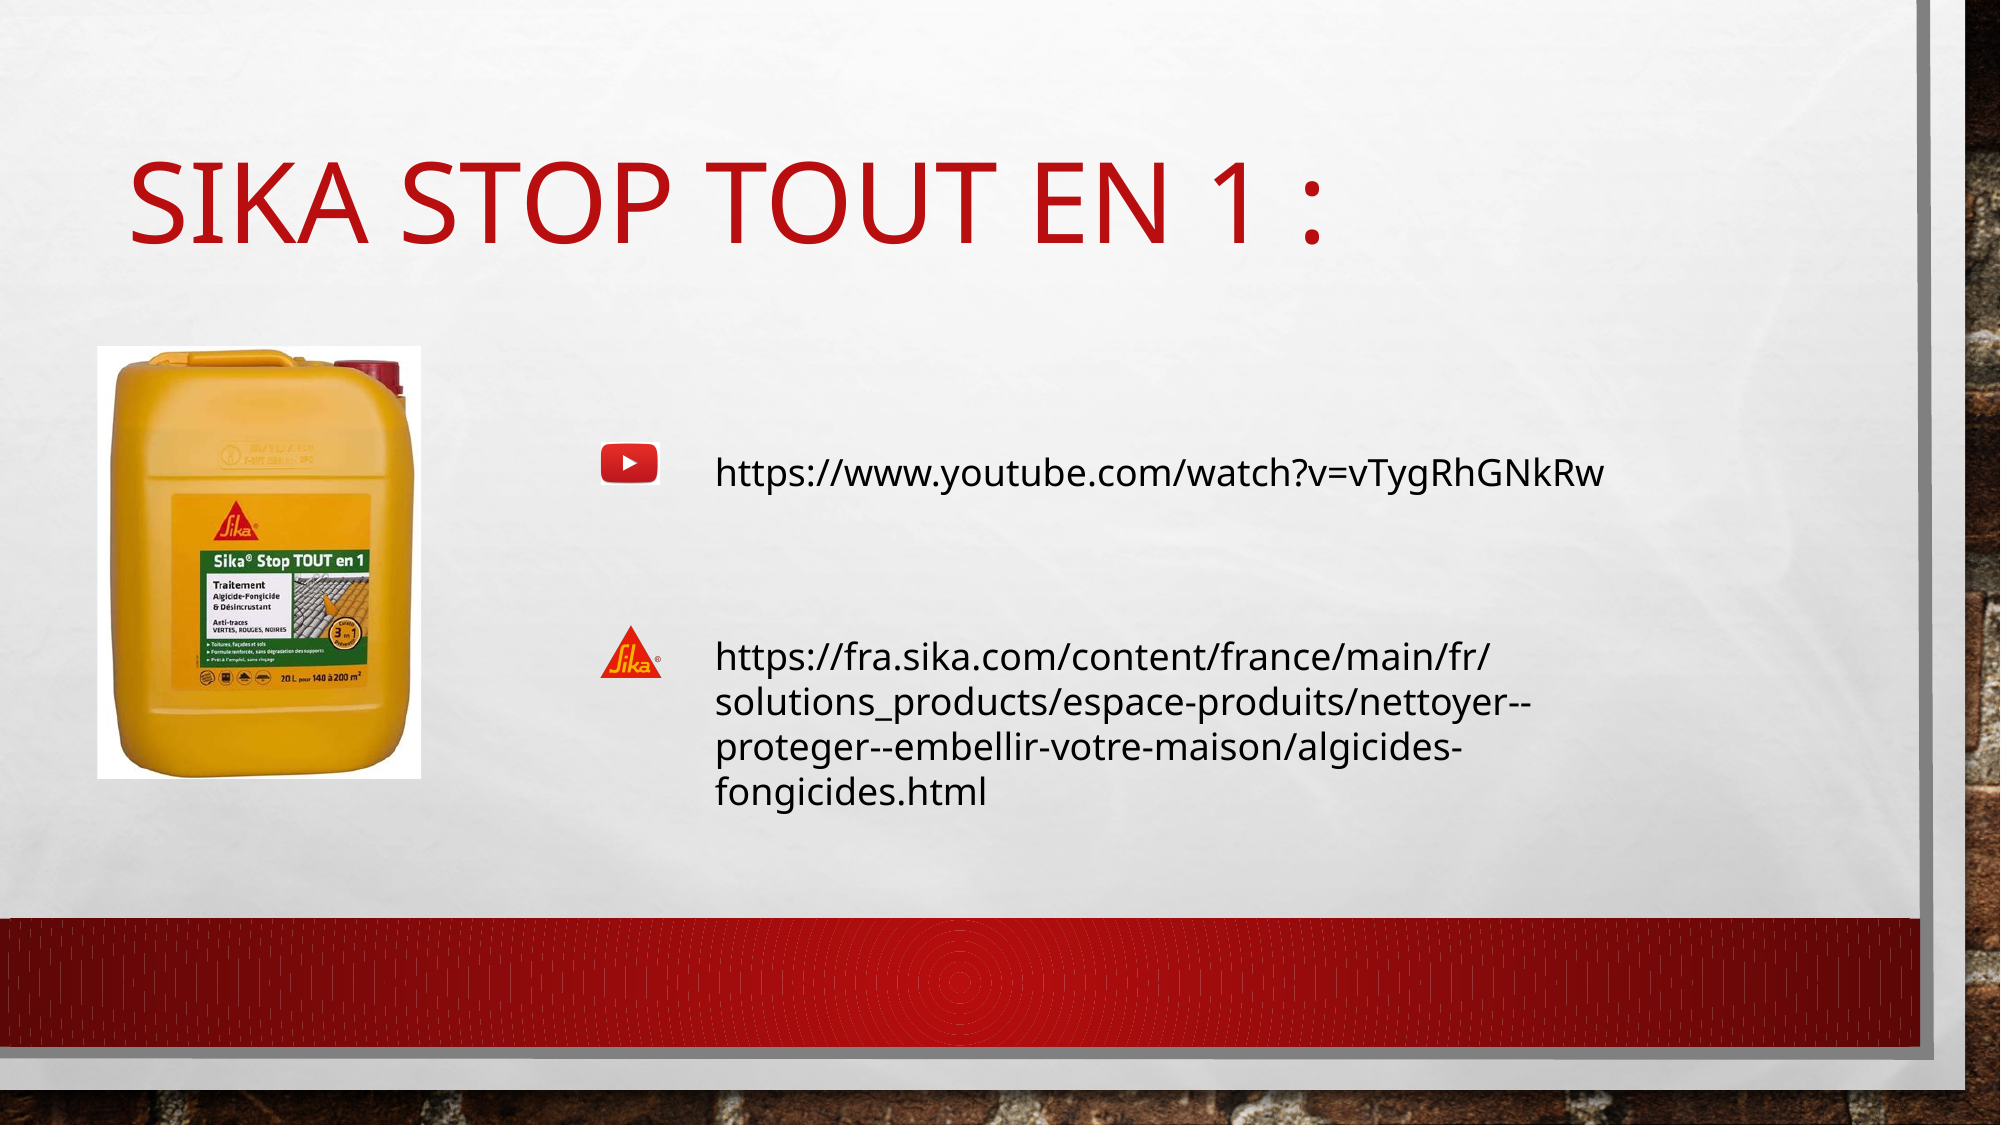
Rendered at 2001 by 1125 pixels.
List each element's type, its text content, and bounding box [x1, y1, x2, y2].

picture [600, 442, 661, 485]
picture [0, 0, 2000, 1125]
text_box https://www.youtube.com/watch?v=vTygRhGNkRw [699, 441, 1707, 502]
picture [96, 346, 422, 779]
text_box https://fra.sika.com/content/france/main/fr/solutions_products/espace-produits/nettoyer--proteger--embellir-votre-maison/algicides-fongicides.html [699, 625, 1707, 820]
title SIKA STOP TOUT EN 1 : [112, 112, 1818, 302]
picture [600, 625, 682, 678]
